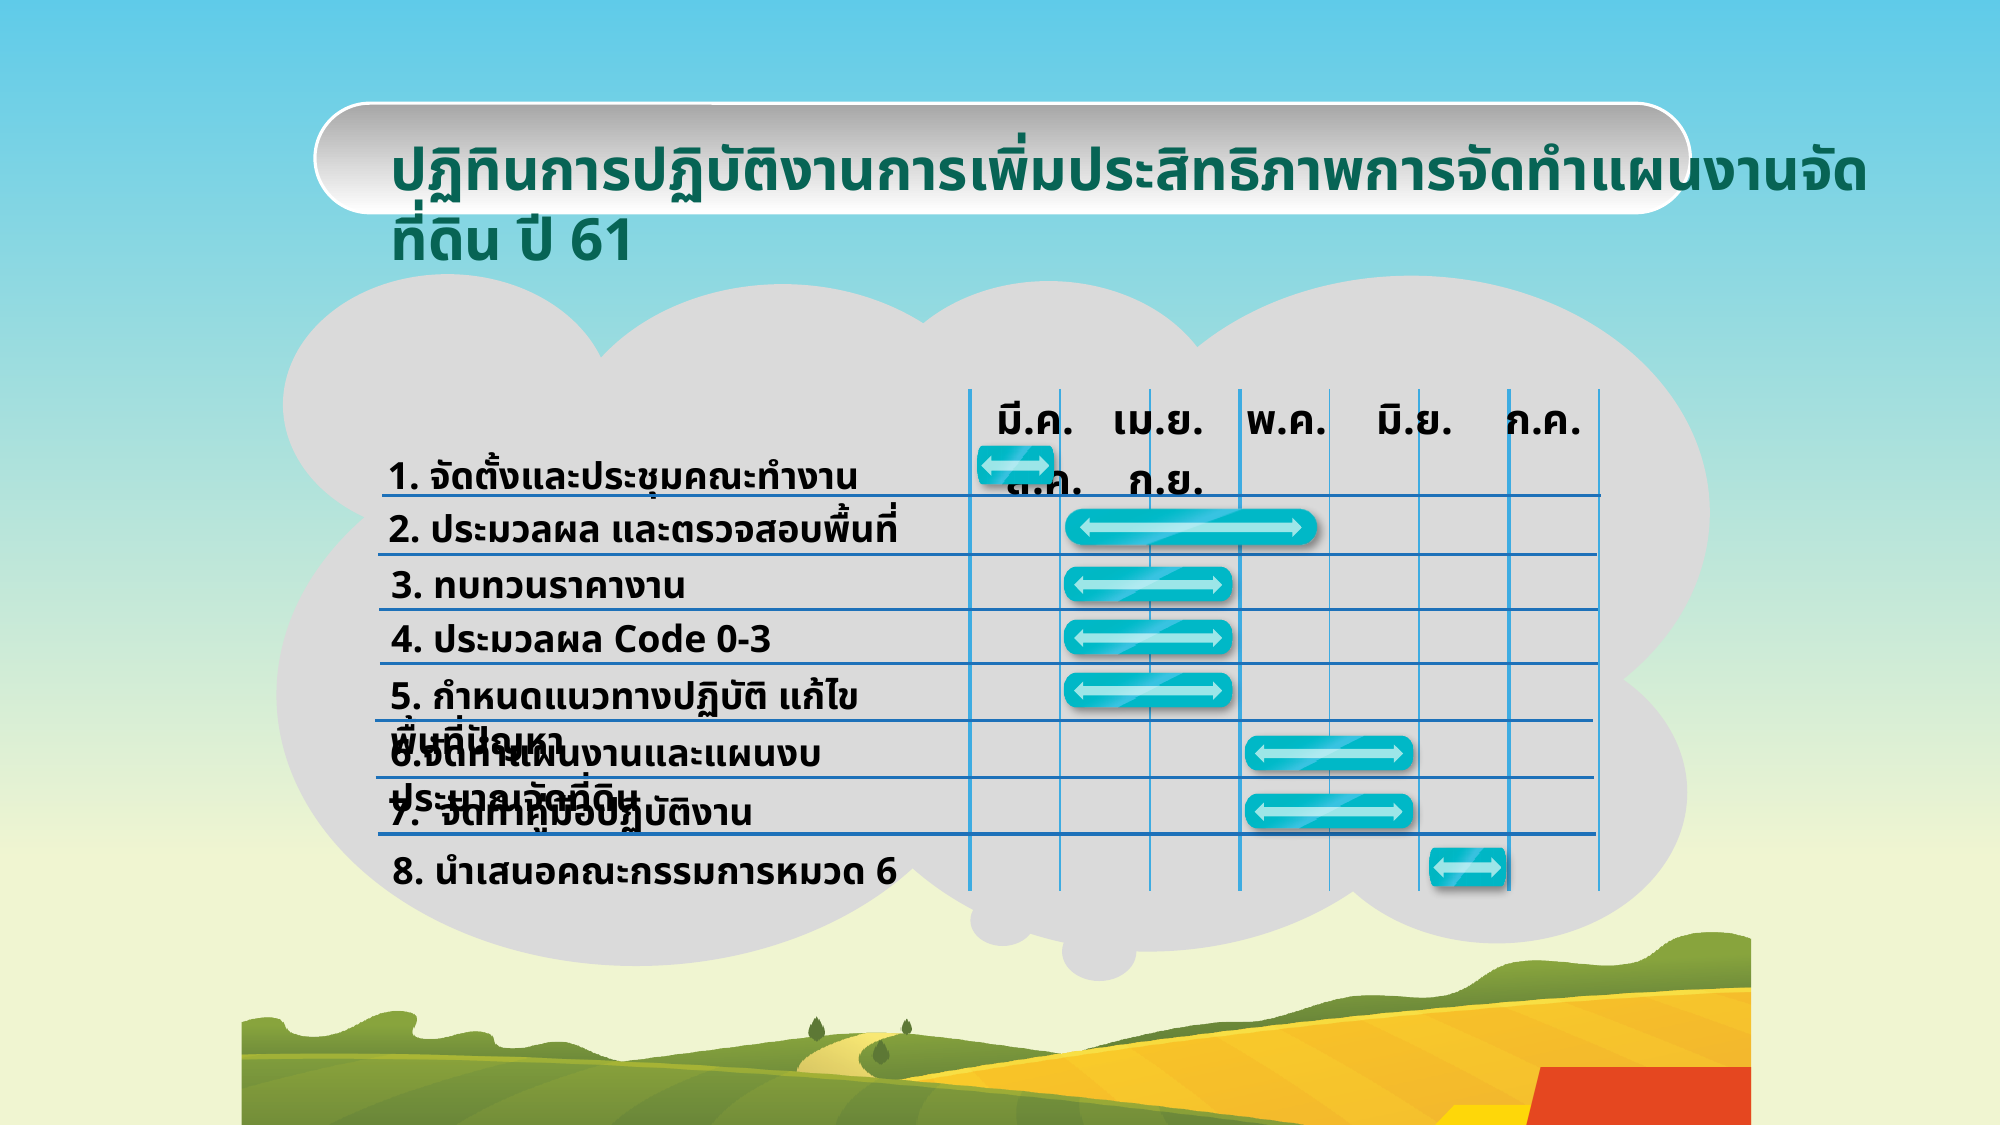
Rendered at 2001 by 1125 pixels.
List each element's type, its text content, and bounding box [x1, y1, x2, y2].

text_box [1430, 1066, 1752, 1125]
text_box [276, 273, 1710, 982]
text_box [1239, 793, 1414, 833]
text_box ปฏิทินการปฏิบัติงานการเพิ่มประสิทธิภาพการจัดทำแผนงานจัดที่ดิน ปี 61 [375, 124, 1913, 280]
text_box [314, 103, 1679, 213]
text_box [1239, 735, 1414, 775]
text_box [1426, 846, 1507, 891]
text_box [973, 445, 1055, 489]
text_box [1056, 508, 1318, 549]
picture [241, 923, 1752, 1125]
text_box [1058, 672, 1233, 712]
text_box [1058, 566, 1233, 606]
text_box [1058, 619, 1233, 659]
